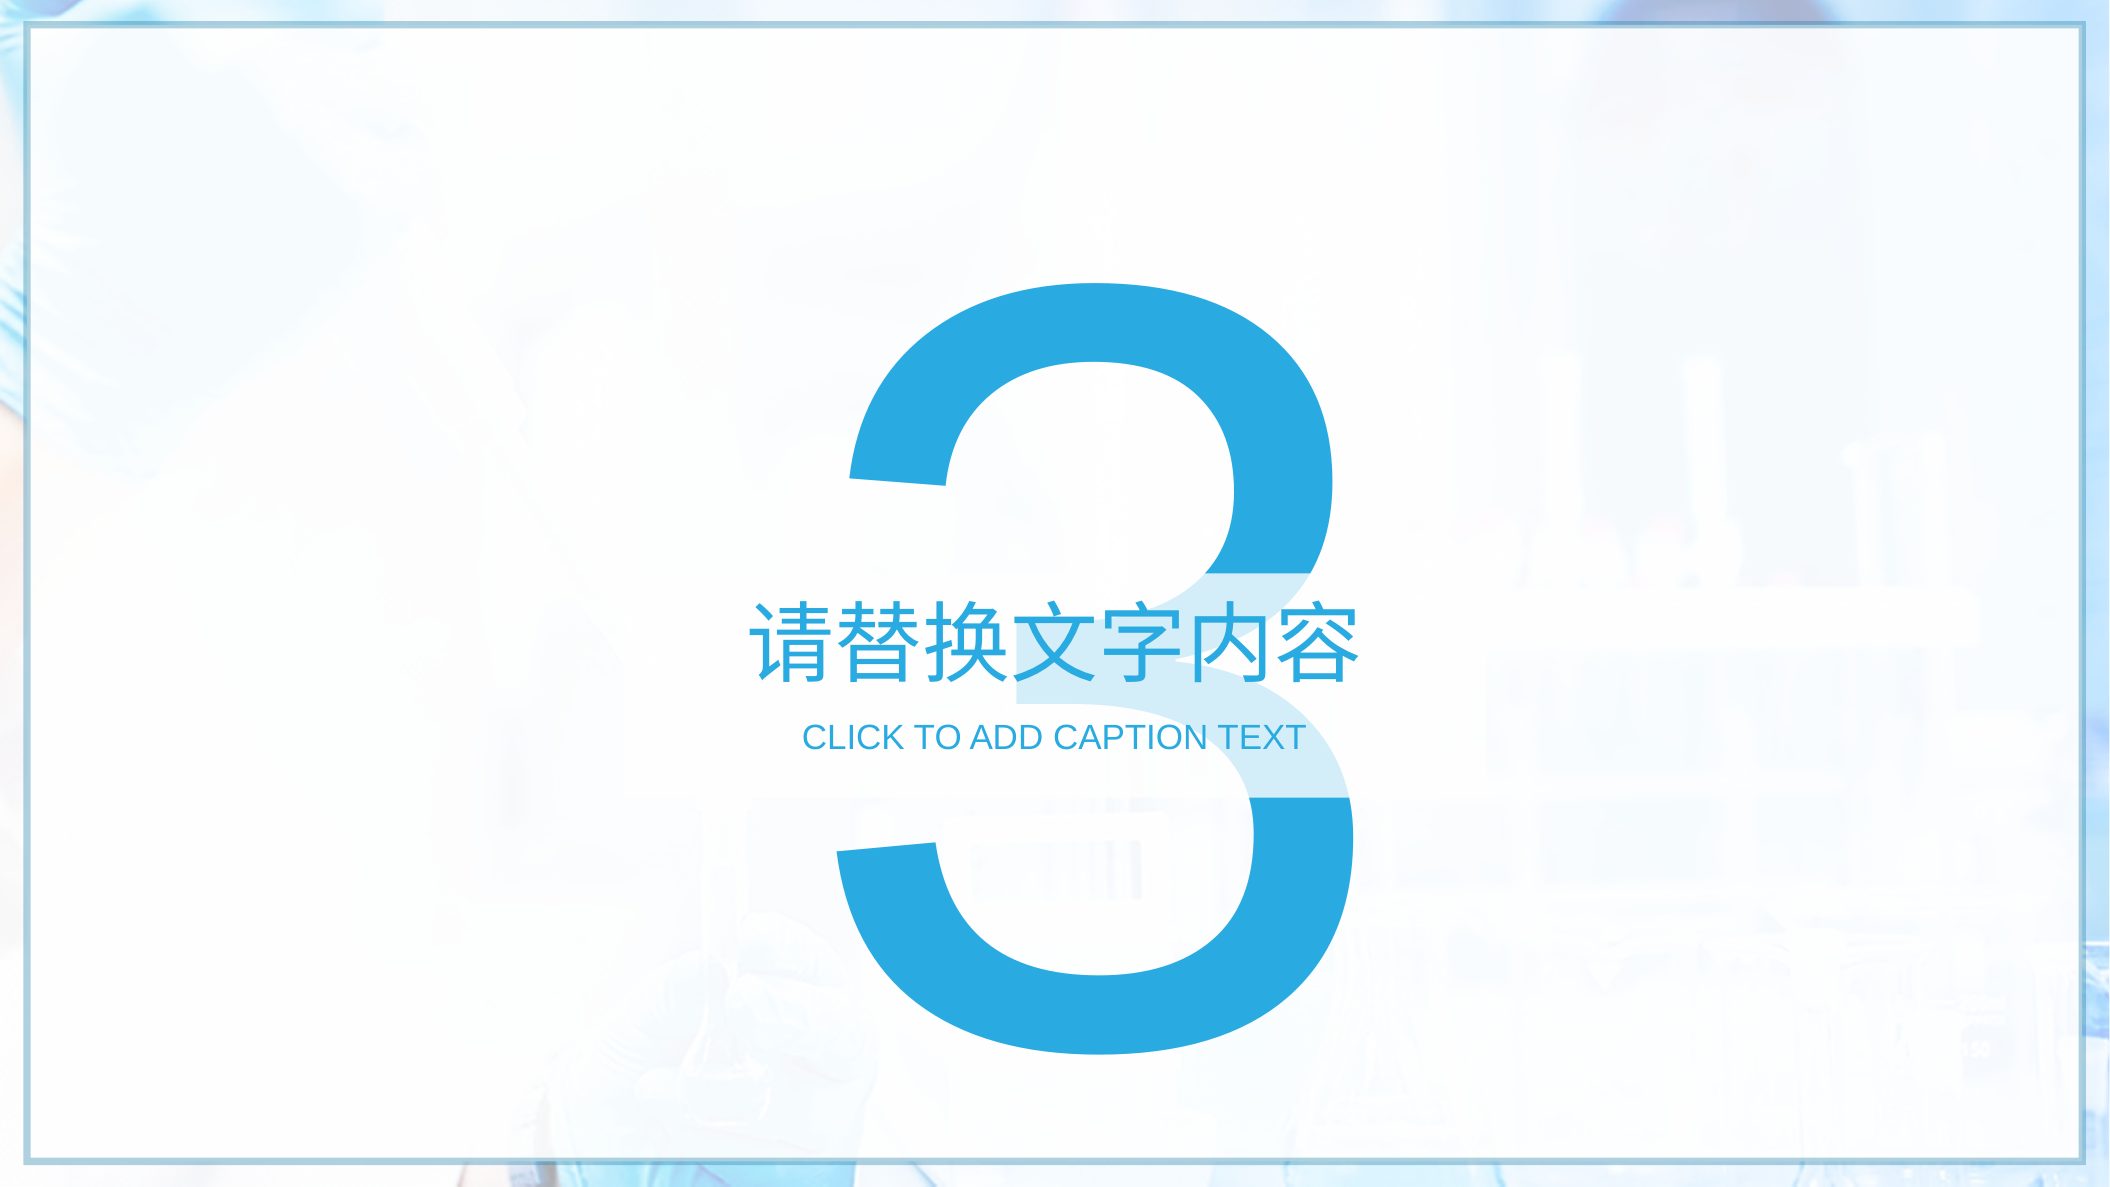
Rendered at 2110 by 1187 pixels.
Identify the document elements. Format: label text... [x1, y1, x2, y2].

text_box 3 [795, 0, 1314, 572]
text_box [622, 572, 1487, 799]
text_box 请替换文字内容 [705, 588, 1404, 707]
text_box 3 [795, 799, 1314, 1187]
text_box CLICK TO ADD CAPTION TEXT [705, 707, 1404, 770]
